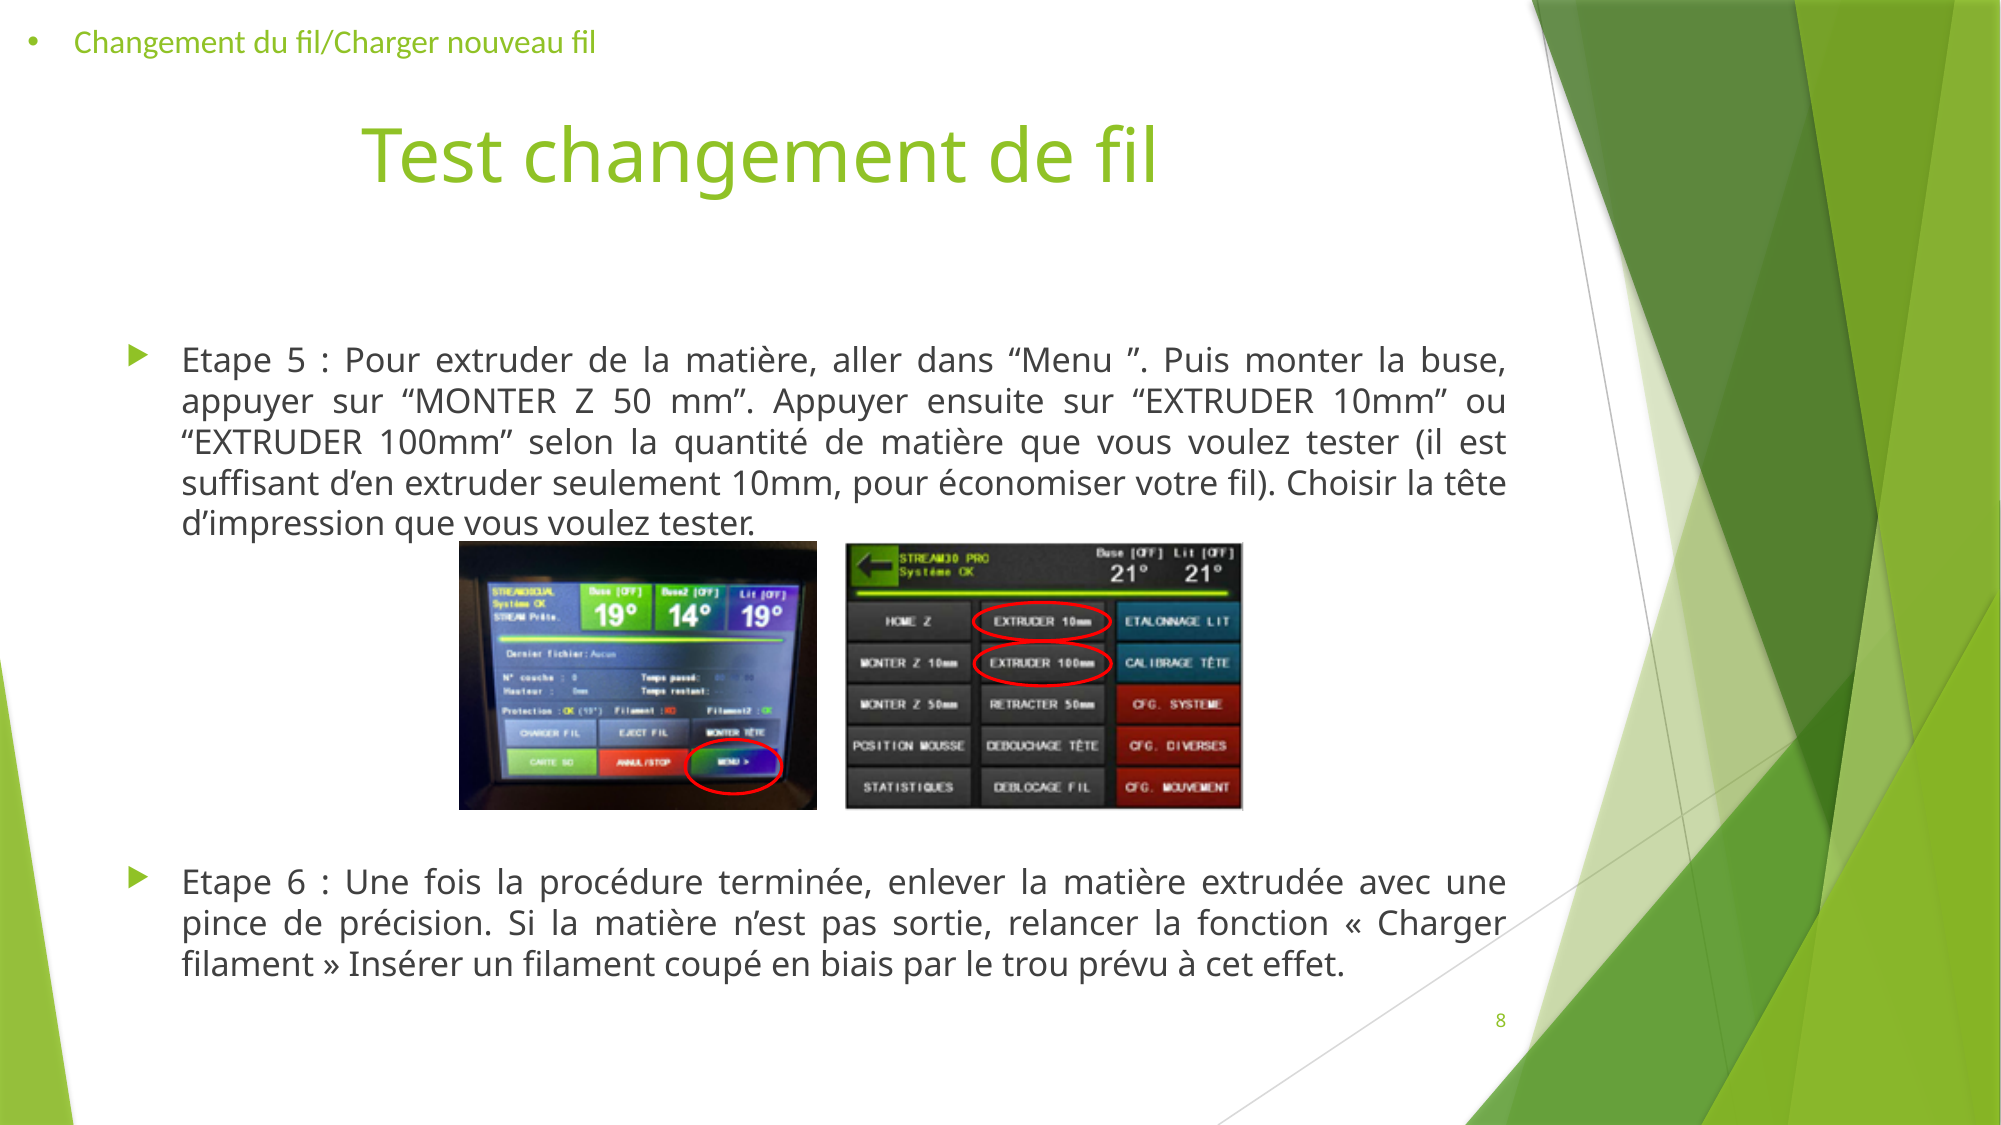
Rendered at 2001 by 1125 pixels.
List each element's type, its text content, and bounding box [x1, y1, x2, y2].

slide_number 8 [1409, 991, 1522, 1051]
title Test changement de fil [0, 99, 1522, 317]
list Etape 5 : Pour extruder de la matière, aller dans “Menu ”. Puis monter la buse, appuyer sur “MONTER Z 50 mm”. Appuyer ensuite sur “EXTRUDER 10mm” ou “EXTRUDER 100mm” selon la quantité de matière que vous voulez tester (il est suffisant d’en extruder seulement 10mm, pour économiser votre fil). Choisir la tête d’impression que vous voulez tester. Etape 6 : Une fois la procédure terminée, enlever la matière extrudée avec une pince de précision. Si la matière n’est pas sortie, relancer la fonction « Charger filament » Insérer un filament coupé en biais par le trou prévu à cet effet. [111, 330, 1522, 991]
text_box Changement du fil/Charger nouveau fil [12, 13, 1205, 148]
picture [458, 541, 818, 810]
picture [844, 542, 1245, 812]
